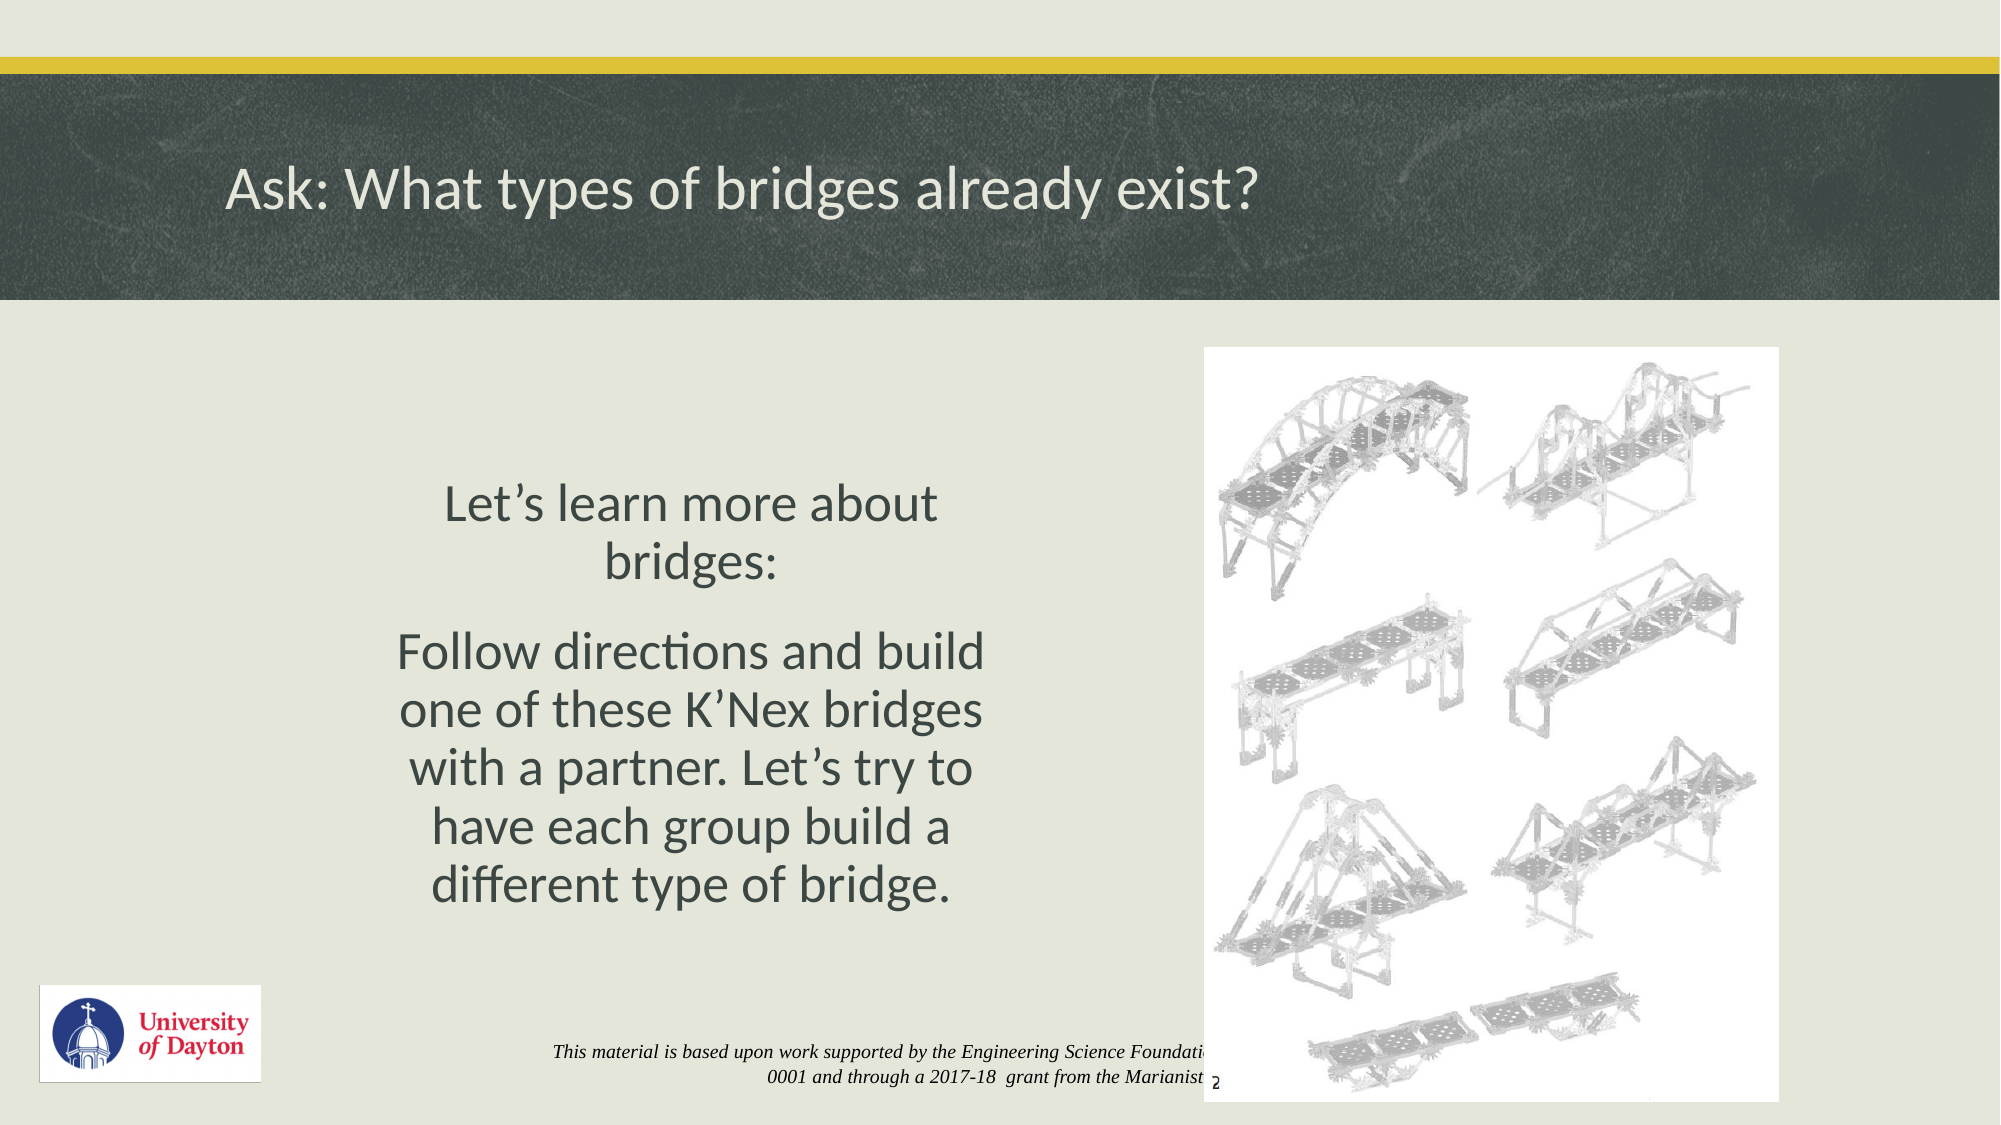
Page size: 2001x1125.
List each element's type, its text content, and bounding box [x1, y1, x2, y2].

picture [0, 839, 301, 1125]
picture [0, 74, 2000, 300]
list Let’s learn more about bridges: Follow directions and build one of these K’Nex bridges with a partner. Let’s try to have each group build a different type of bridge. [368, 467, 1015, 963]
picture [1203, 346, 1779, 1125]
title Ask: What types of bridges already exist? [210, 76, 1790, 300]
